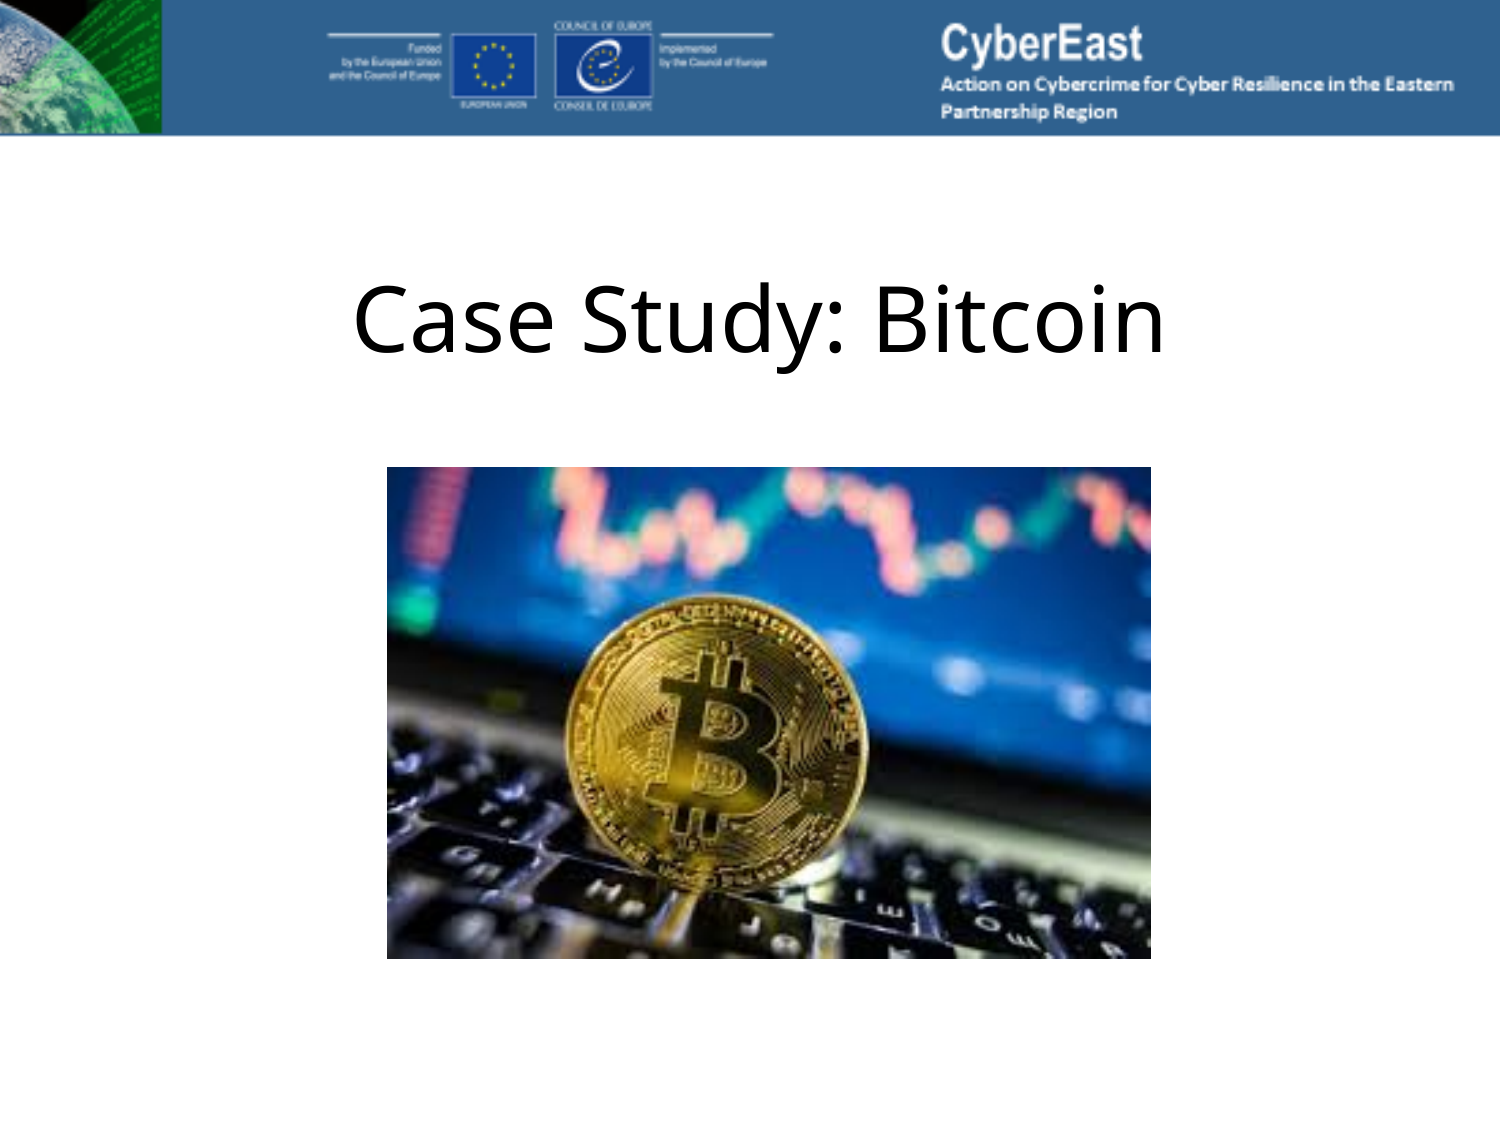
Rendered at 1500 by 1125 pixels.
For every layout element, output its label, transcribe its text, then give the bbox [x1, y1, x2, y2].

title Case Study: Bitcoin [113, 214, 1408, 432]
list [387, 467, 1151, 959]
picture [0, 0, 1500, 1125]
